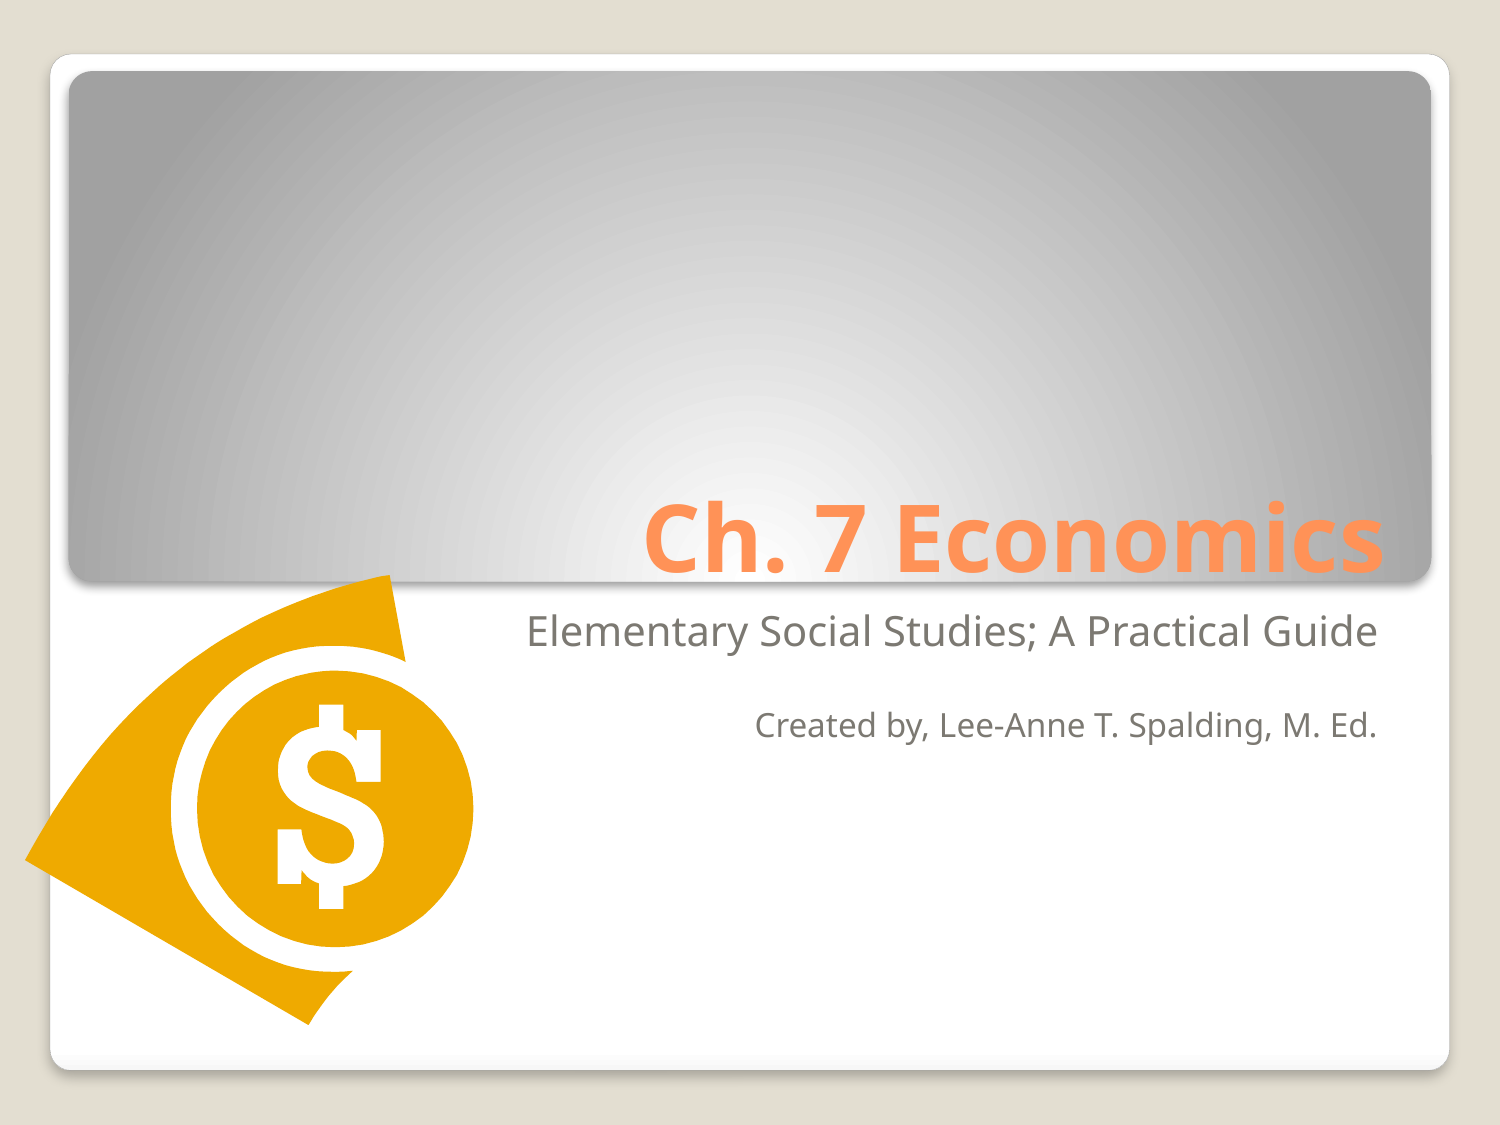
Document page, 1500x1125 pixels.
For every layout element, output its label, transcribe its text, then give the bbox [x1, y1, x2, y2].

title Ch. 7 Economics [118, 298, 1394, 599]
subtitle Elementary Social Studies; A Practical Guide Created by, Lee-Anne T. Spalding, M. Ed. [481, 604, 1394, 755]
picture [24, 574, 474, 1026]
